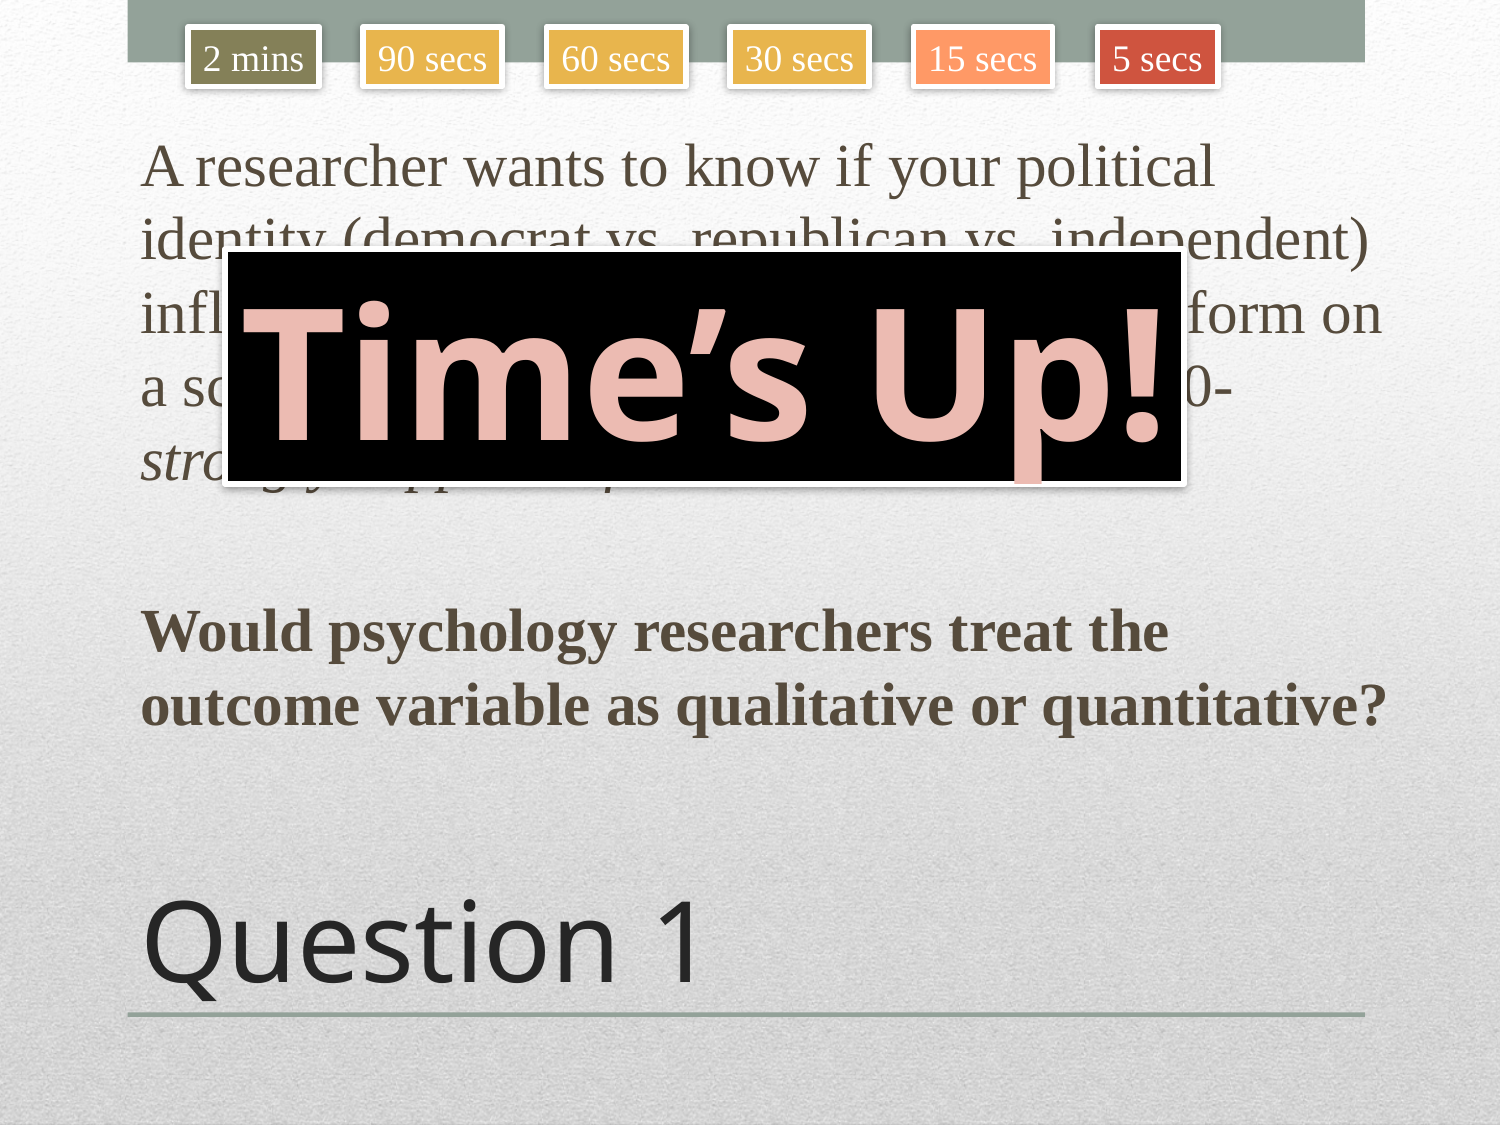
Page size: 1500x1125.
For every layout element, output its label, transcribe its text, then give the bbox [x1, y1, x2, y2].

text_box 5 secs [1095, 24, 1221, 89]
text_box 2 mins [185, 24, 322, 89]
text_box 60 secs [544, 24, 689, 89]
text_box 15 secs [911, 24, 1055, 89]
text_box 90 secs [360, 24, 505, 89]
text_box Time’s Up! [222, 246, 1187, 487]
list A researcher wants to know if your political identity (democrat vs. republican vs. independent) influences your support for immigration reform on a scale from 1-strongly oppose reform to 10-strongly support reform. Would psychology researchers treat the outcome variable as qualitative or quantitative? [125, 112, 1413, 750]
title Question 1 [125, 750, 1238, 1013]
text_box 30 secs [727, 24, 872, 89]
